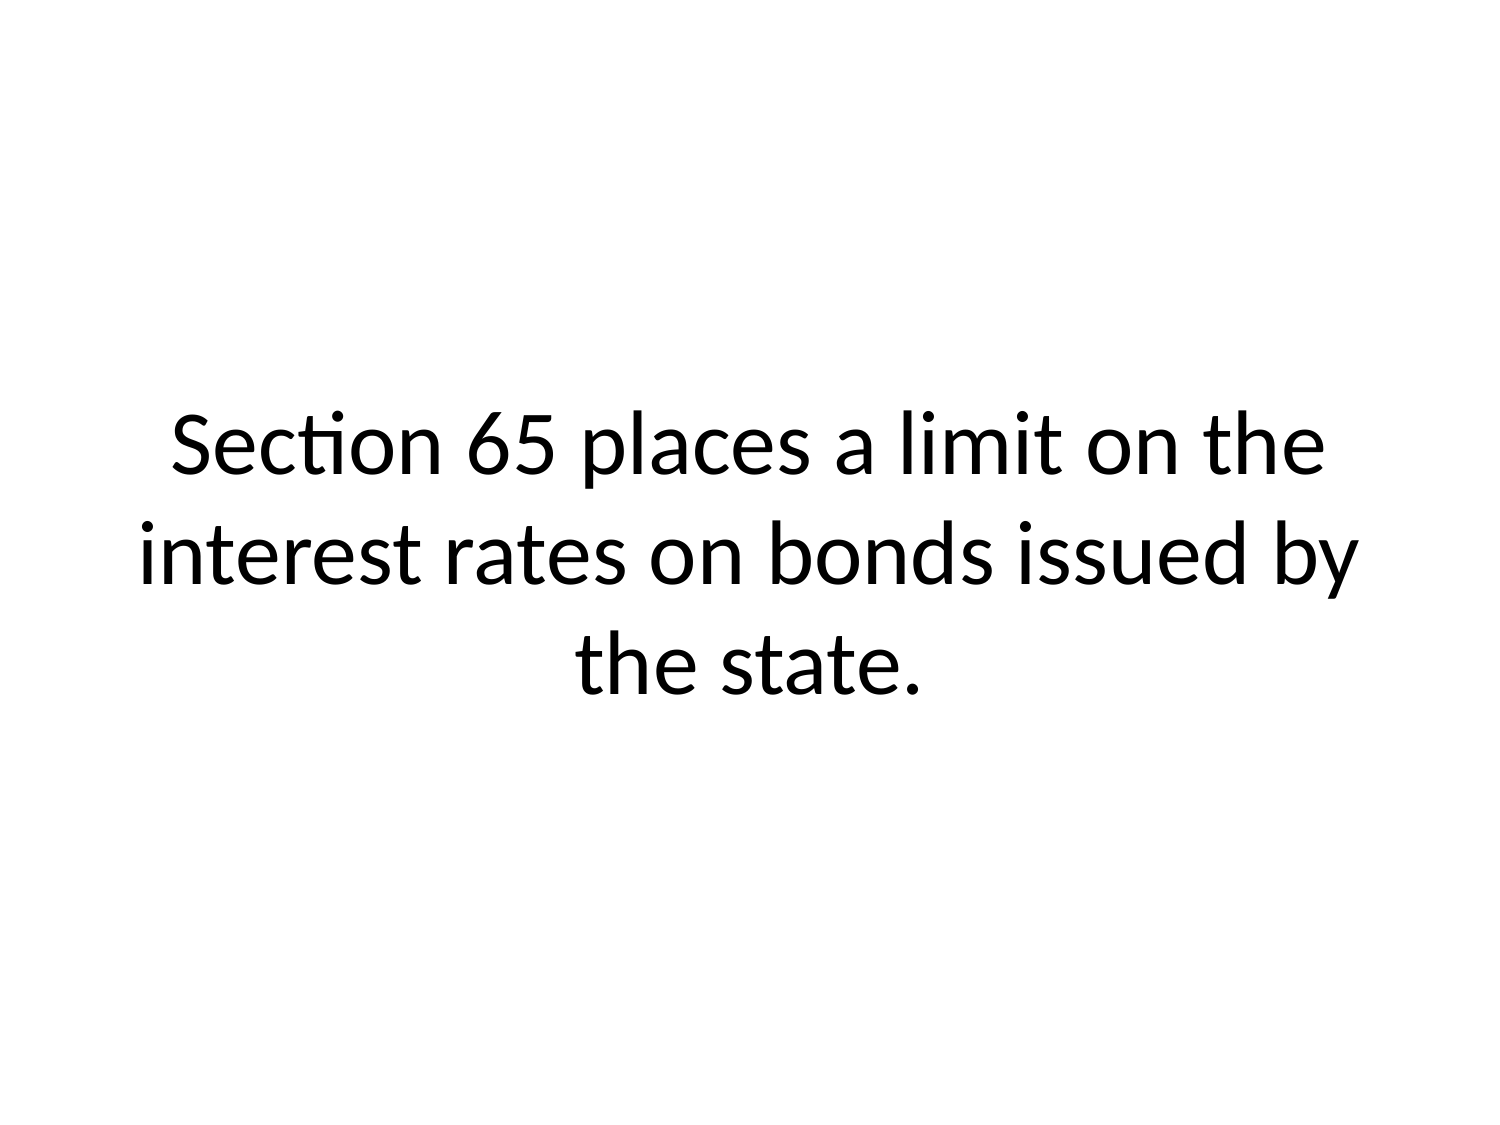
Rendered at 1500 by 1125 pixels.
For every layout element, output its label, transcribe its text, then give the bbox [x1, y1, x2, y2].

title Section 65 places a limit on the interest rates on bonds issued by the state. [75, 45, 1425, 1050]
